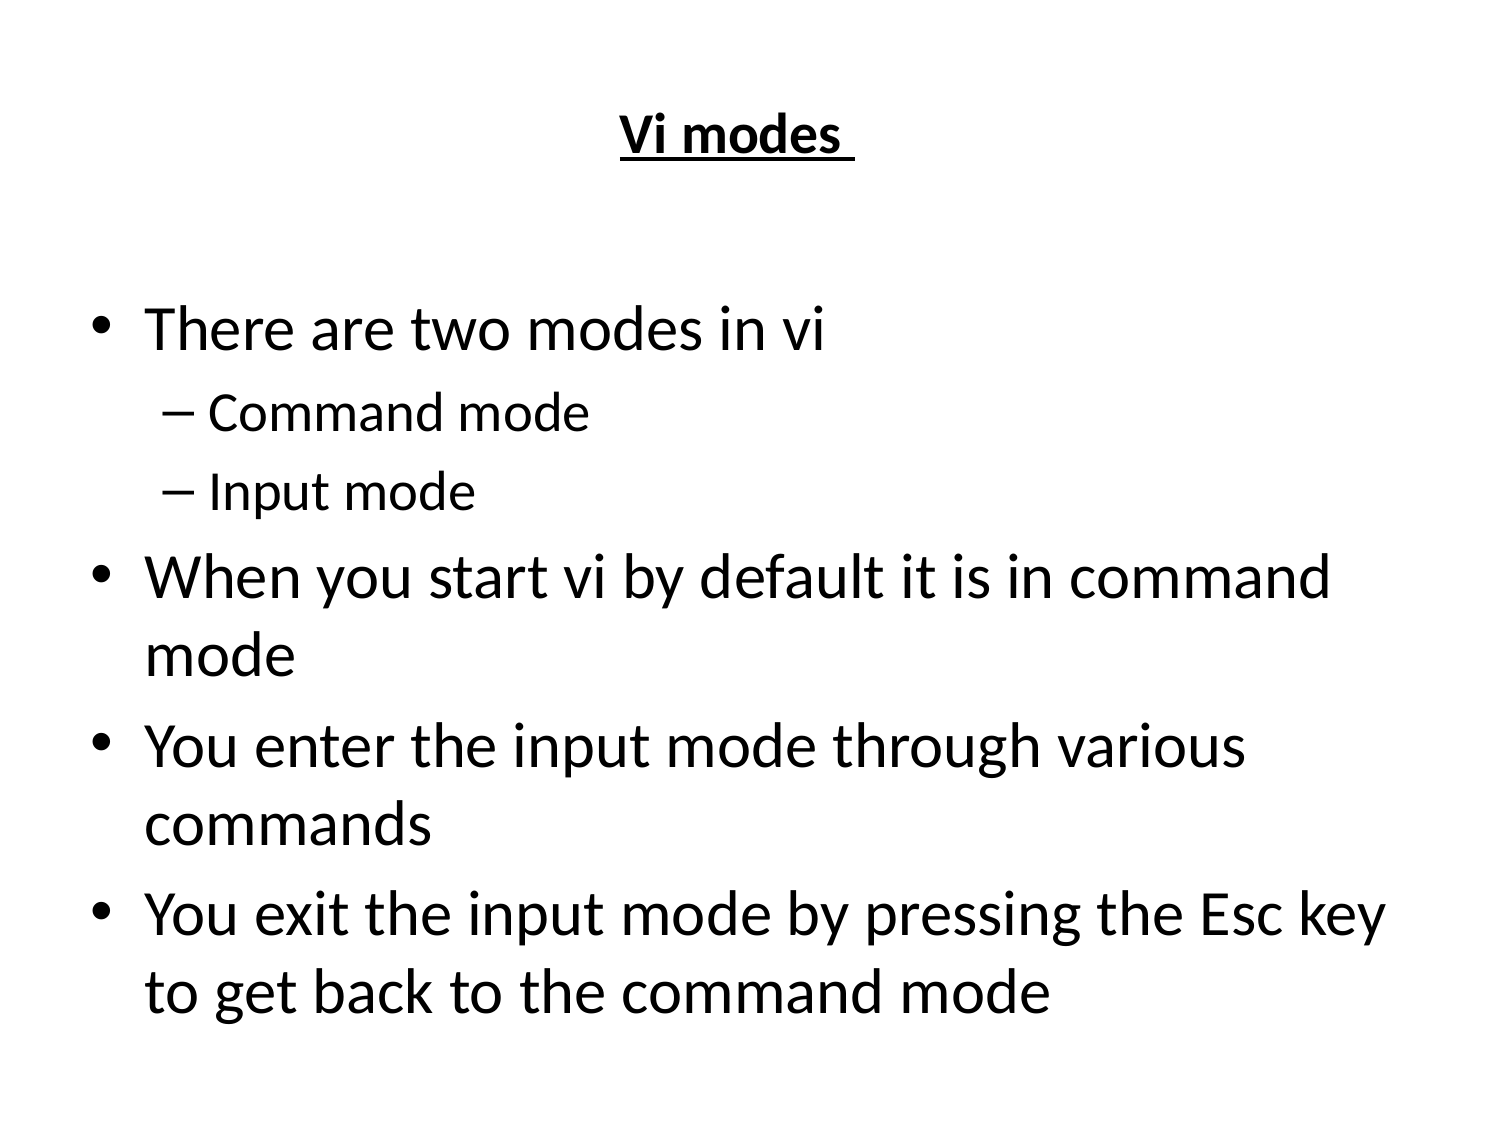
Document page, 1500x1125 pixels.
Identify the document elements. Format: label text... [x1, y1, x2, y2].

list There are two modes in vi Command mode Input mode When you start vi by default it is in command mode You enter the input mode through various commands You exit the input mode by pressing the Esc key to get back to the command mode [75, 187, 1438, 1038]
title Vi modes [62, 87, 1413, 243]
